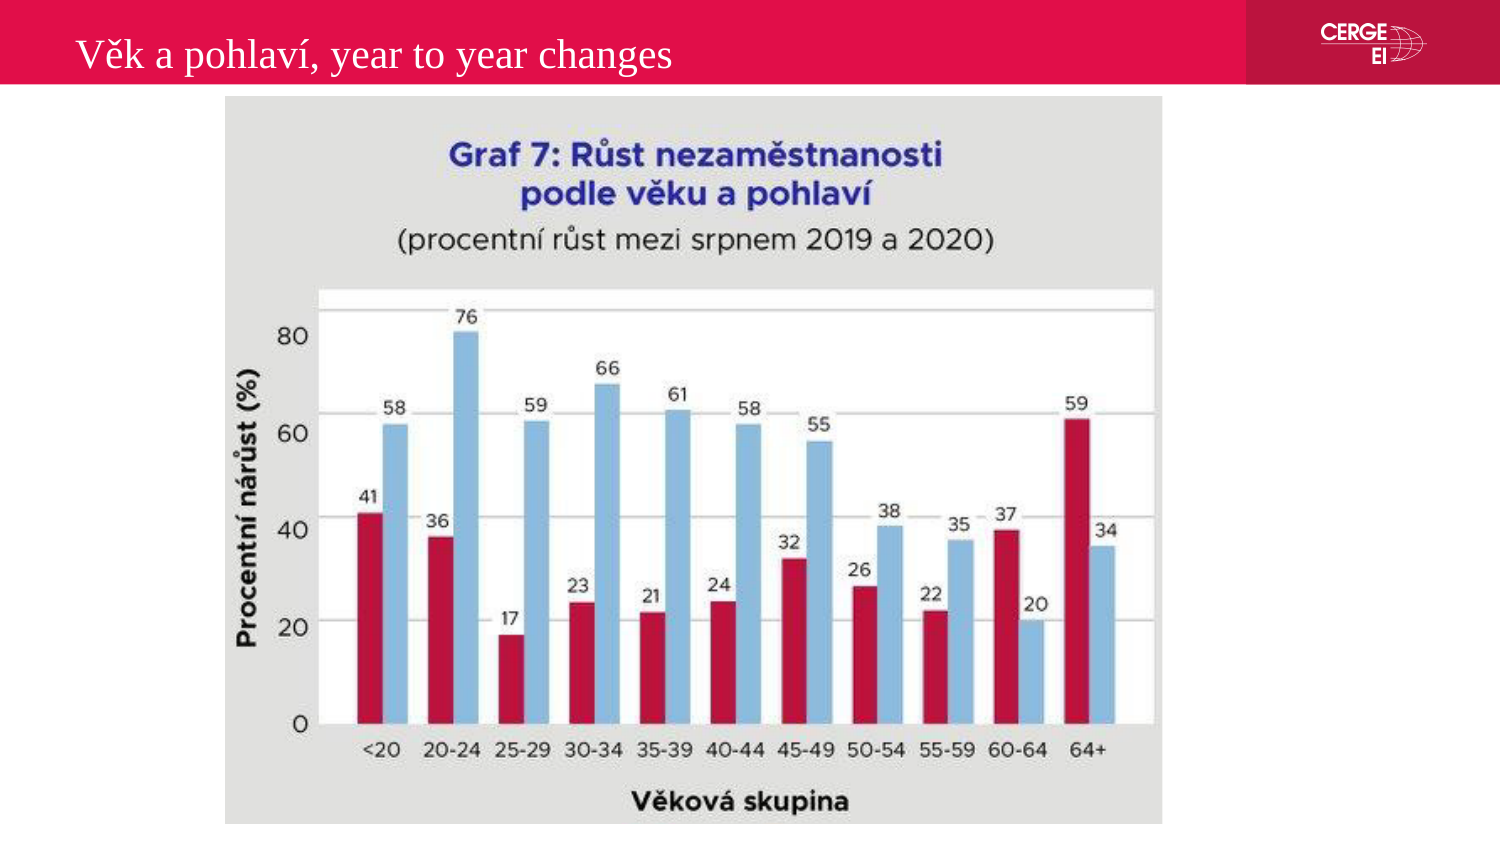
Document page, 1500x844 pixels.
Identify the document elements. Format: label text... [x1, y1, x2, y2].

list Věk a pohlaví, year to year changes [75, 26, 838, 78]
picture [74, 96, 1163, 824]
picture [1321, 23, 1427, 64]
